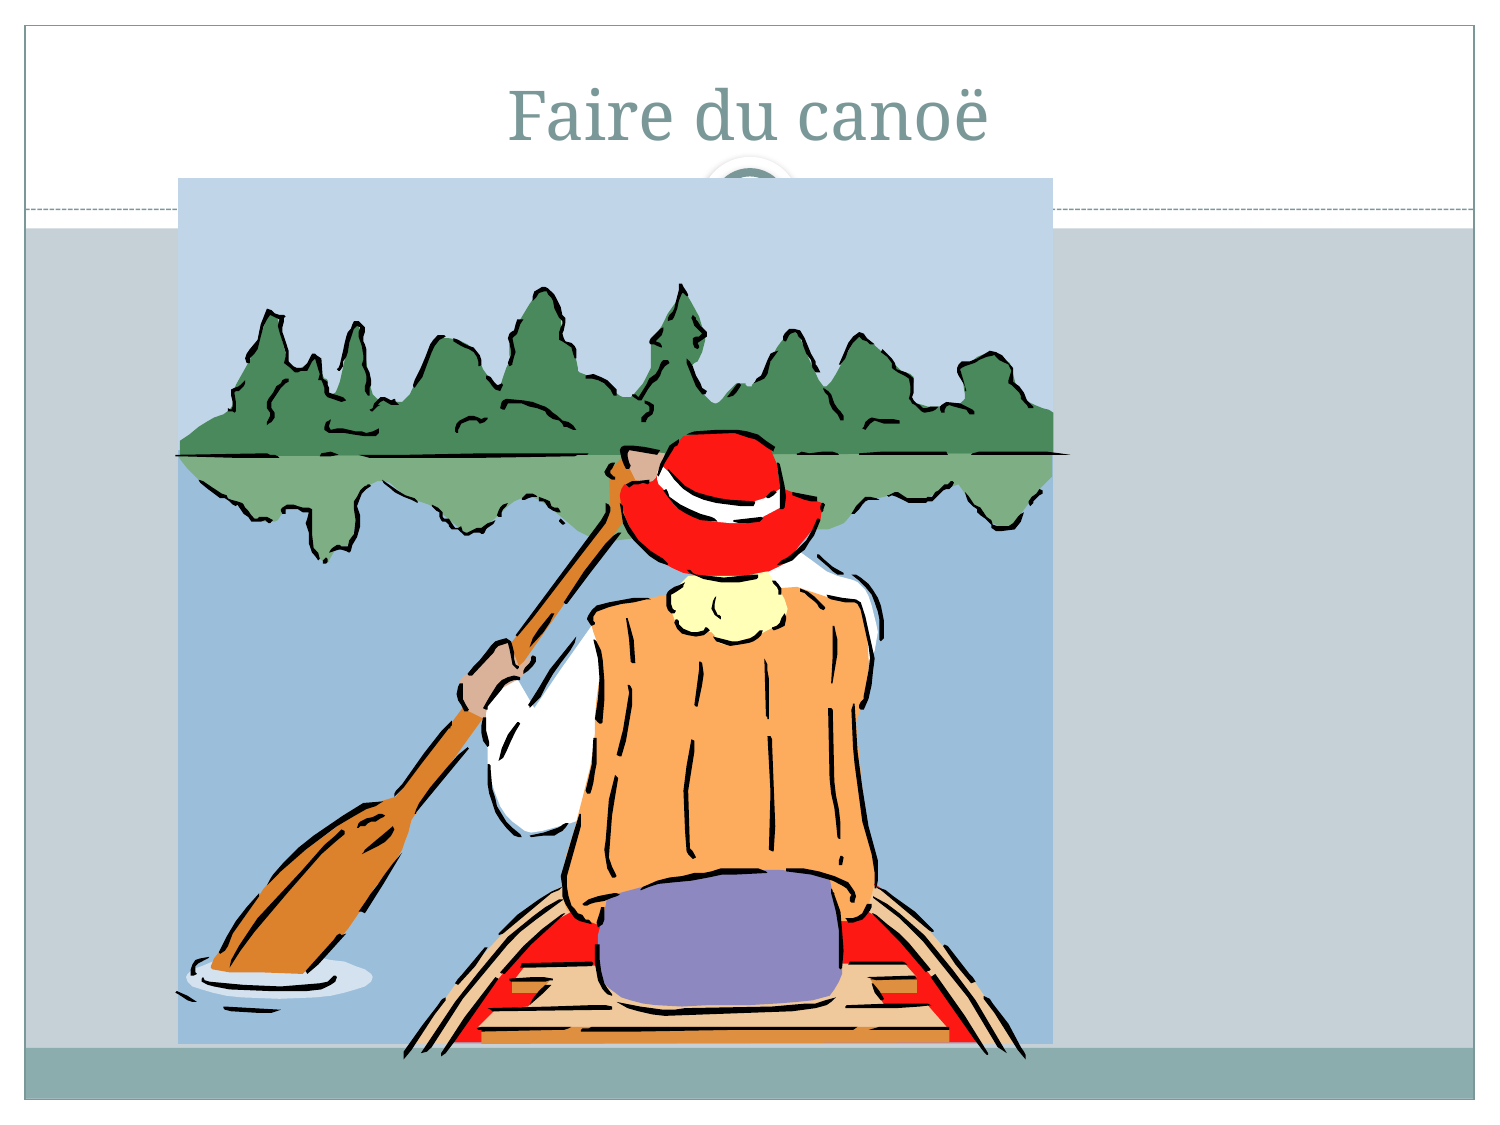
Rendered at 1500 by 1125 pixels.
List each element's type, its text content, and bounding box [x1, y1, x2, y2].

picture [171, 174, 1074, 1063]
title Faire du canoë [49, 37, 1450, 162]
